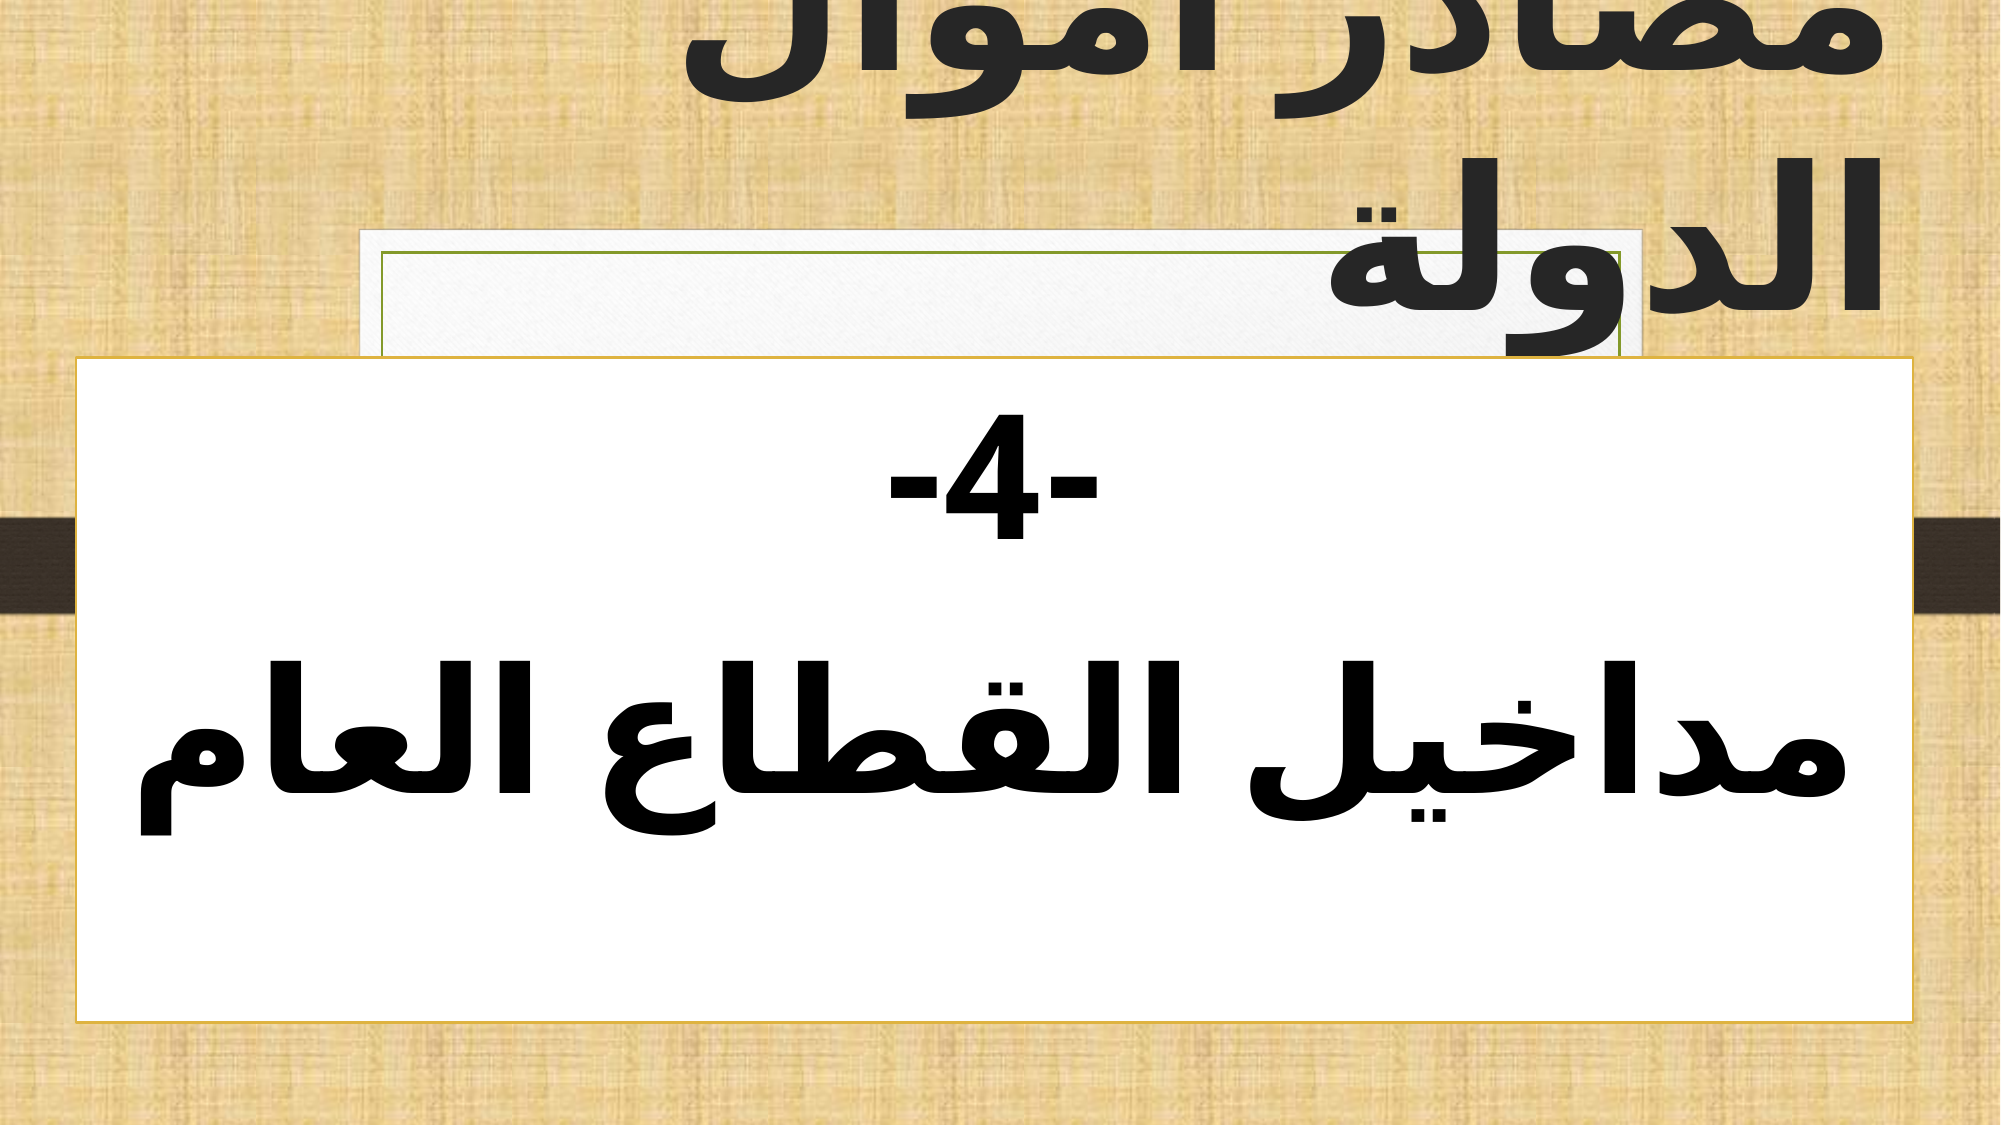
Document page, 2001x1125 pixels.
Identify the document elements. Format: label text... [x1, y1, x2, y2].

title مصادر أموال الدولة [221, 80, 1913, 356]
subtitle -4- مداخيل القطاع العام [75, 356, 1914, 1024]
picture [0, 0, 2001, 1125]
